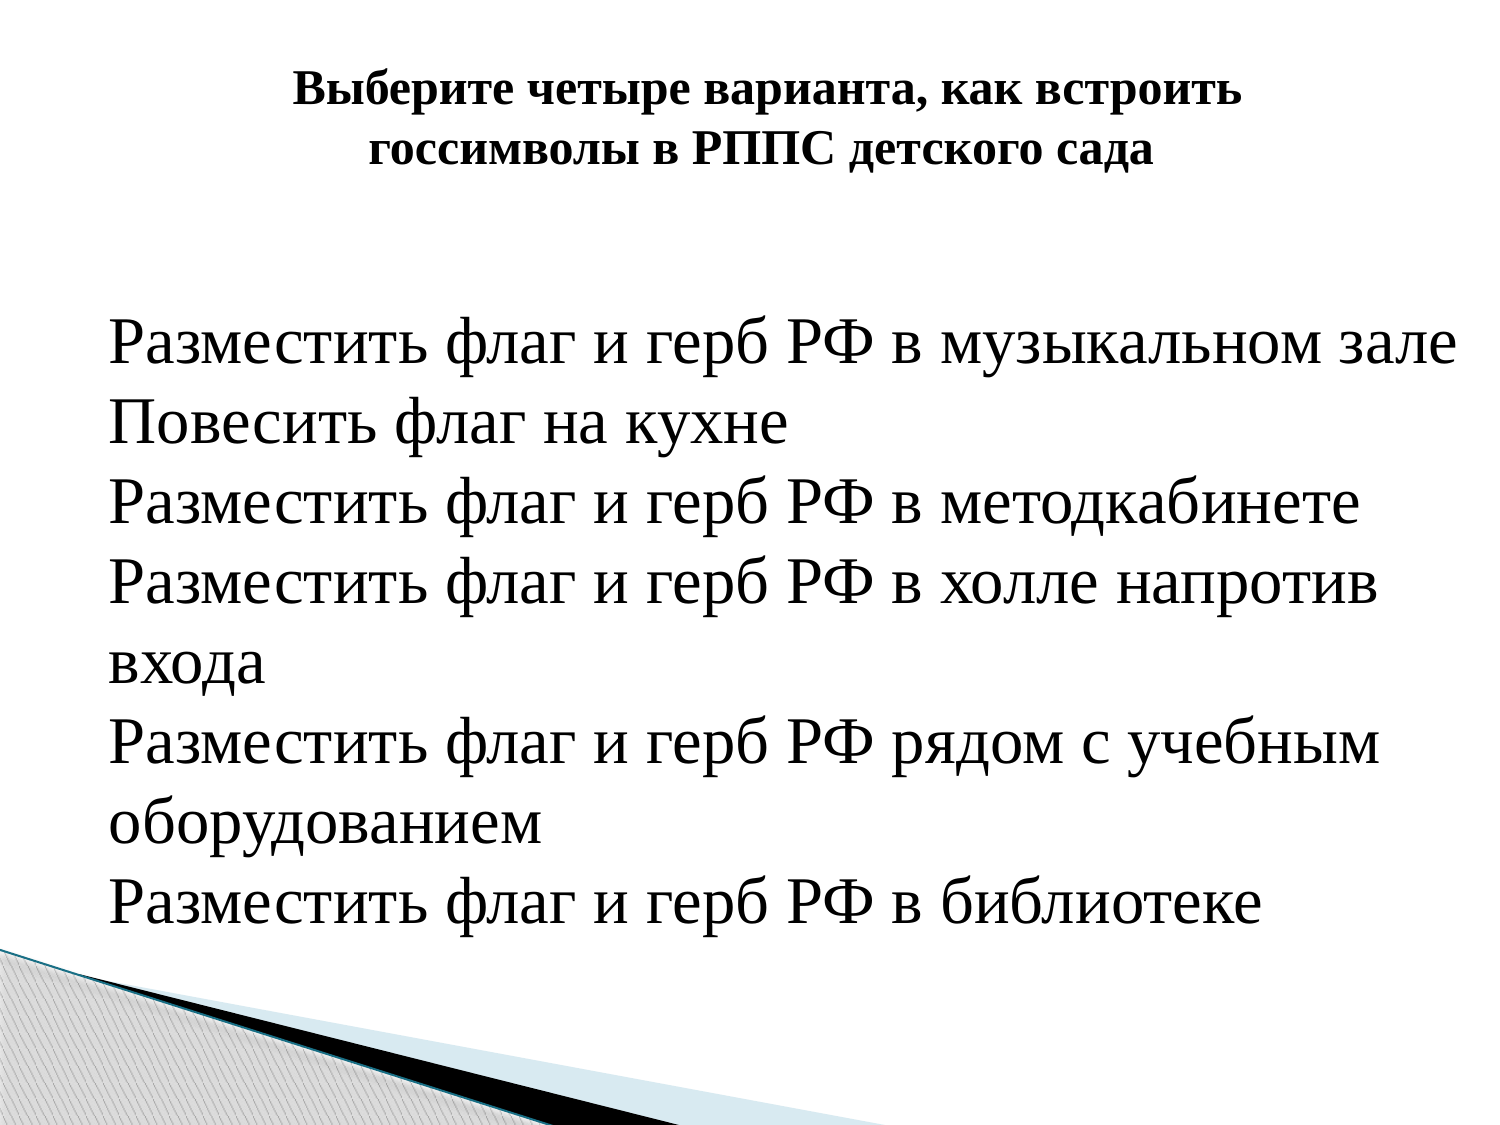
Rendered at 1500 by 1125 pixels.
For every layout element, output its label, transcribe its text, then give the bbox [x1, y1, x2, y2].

text_box Разместить флаг и герб РФ в музыкальном зале Повесить флаг на кухне Разместить флаг и герб РФ в методкабинете Разместить флаг и герб РФ в холле напротив входа Разместить флаг и герб РФ рядом с учебным оборудованием Разместить флаг и герб РФ в библиотеке [93, 289, 1500, 945]
text_box Выберите четыре варианта, как встроить госсимволы в РППС детского сада [140, 46, 1395, 242]
